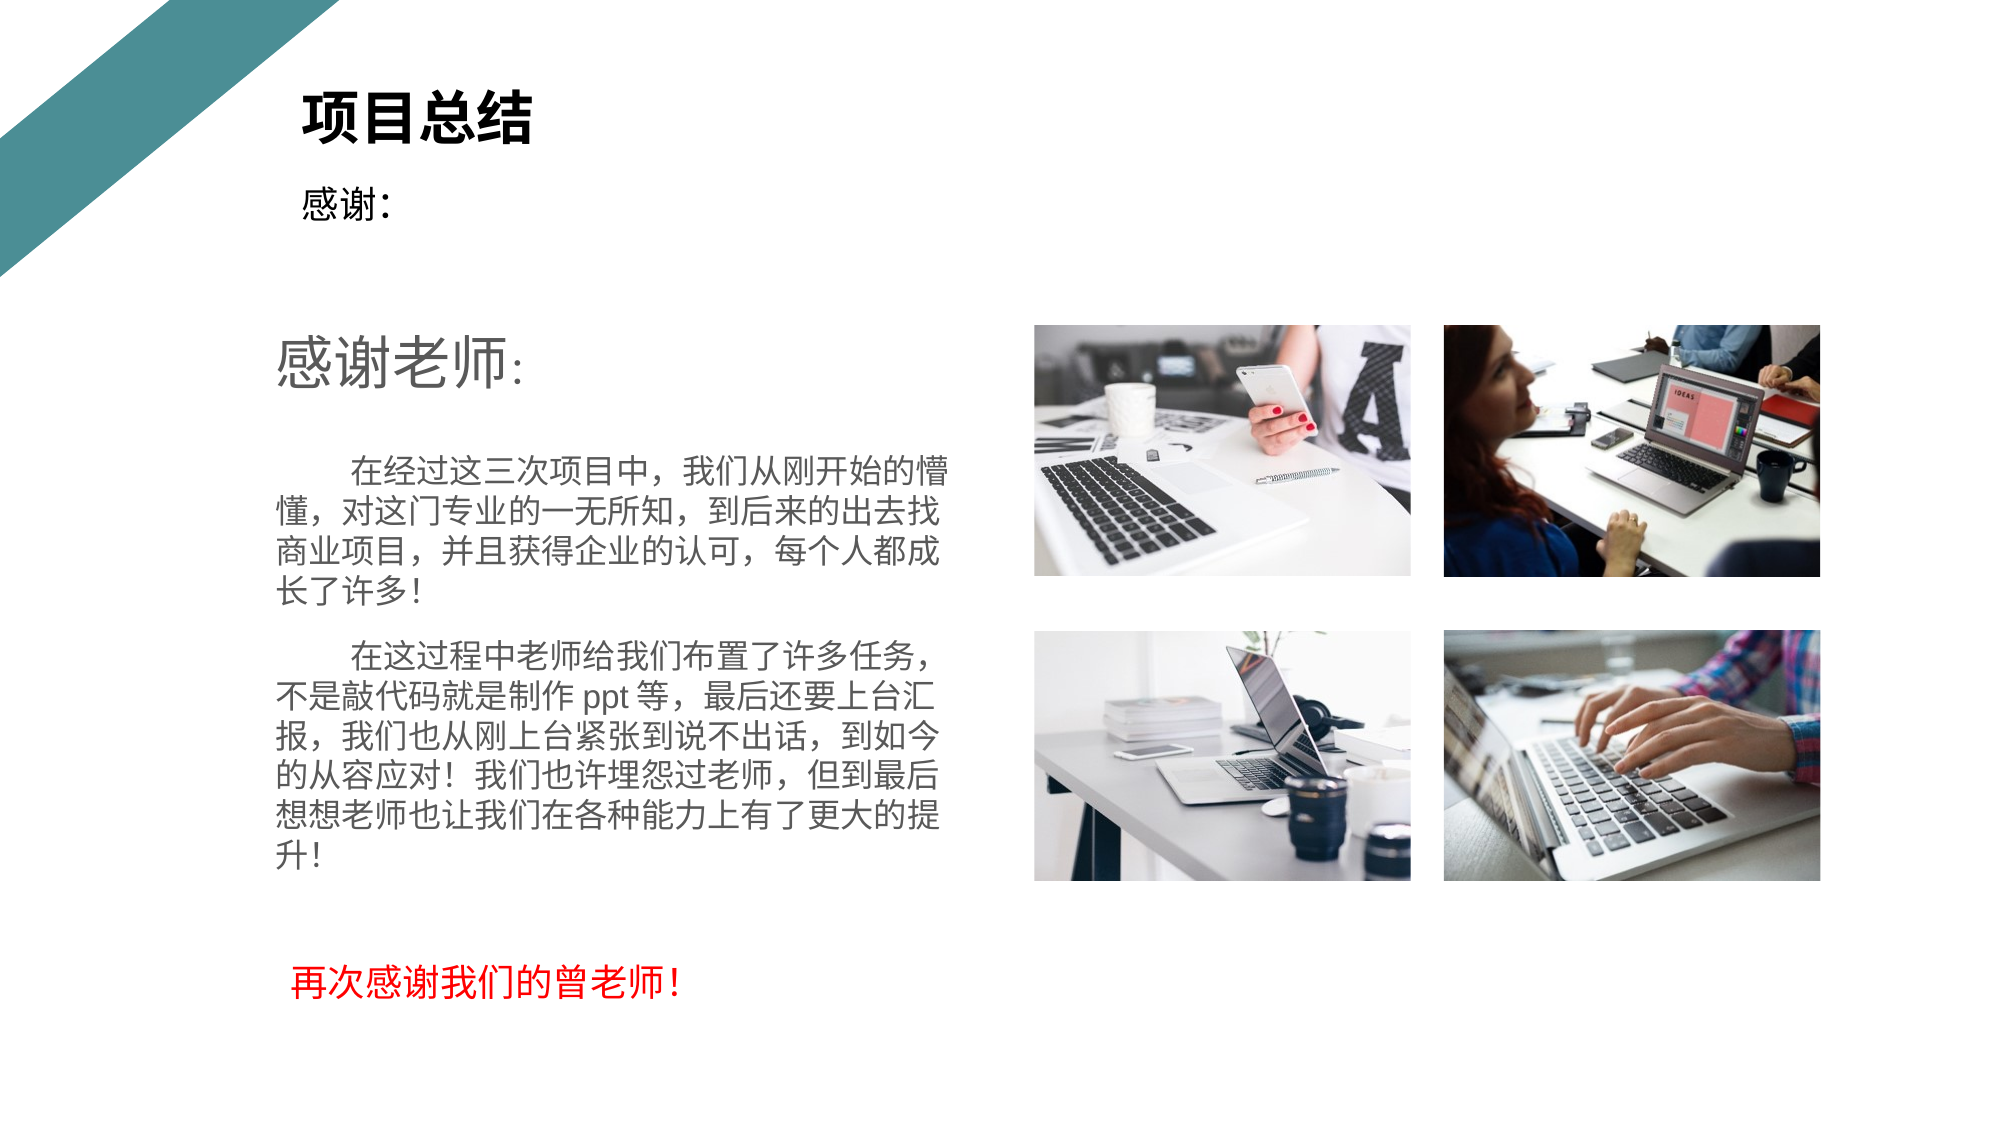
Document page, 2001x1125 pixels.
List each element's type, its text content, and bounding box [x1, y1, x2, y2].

picture [1443, 630, 1821, 882]
picture [1034, 631, 1411, 881]
picture [1034, 325, 1411, 576]
text_box 项目总结 [287, 73, 550, 159]
text_box 再次感谢我们的曾老师！ [275, 951, 1344, 1012]
text_box 感谢： [287, 173, 430, 233]
picture [1443, 325, 1821, 577]
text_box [275, 325, 960, 839]
